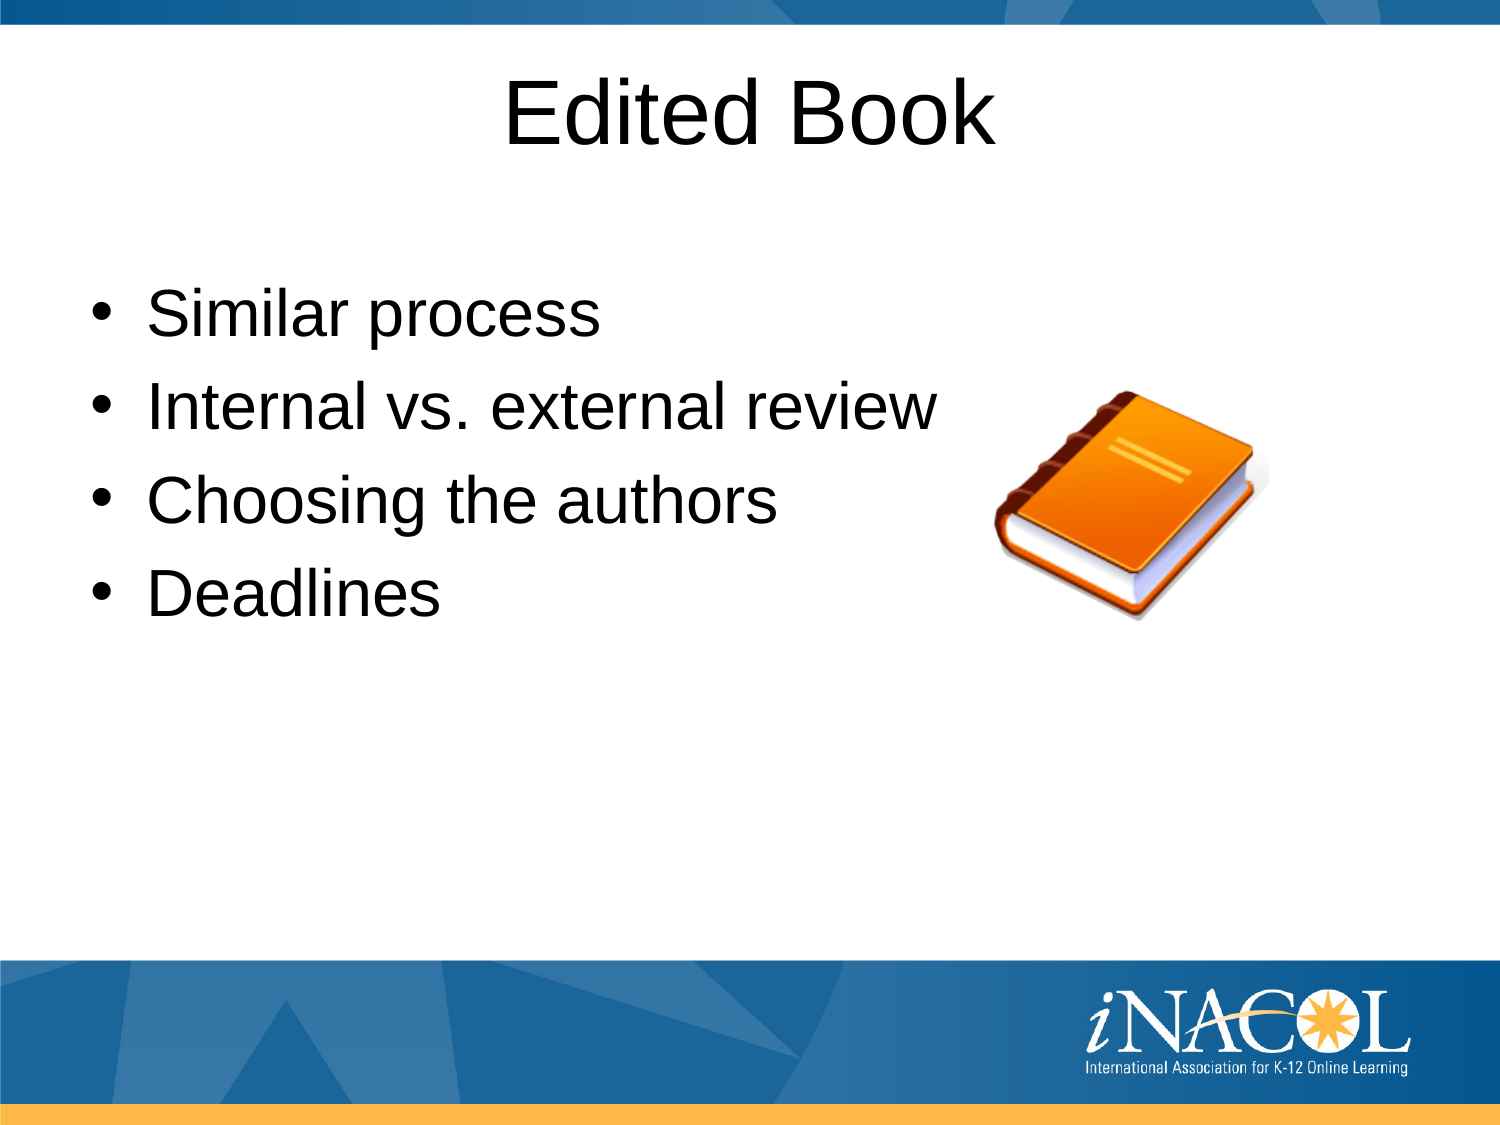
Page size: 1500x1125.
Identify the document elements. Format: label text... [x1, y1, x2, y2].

title Edited Book [75, 45, 1425, 233]
list Similar process Internal vs. external review Choosing the authors Deadlines [75, 262, 1425, 1005]
picture [0, 0, 1500, 1125]
